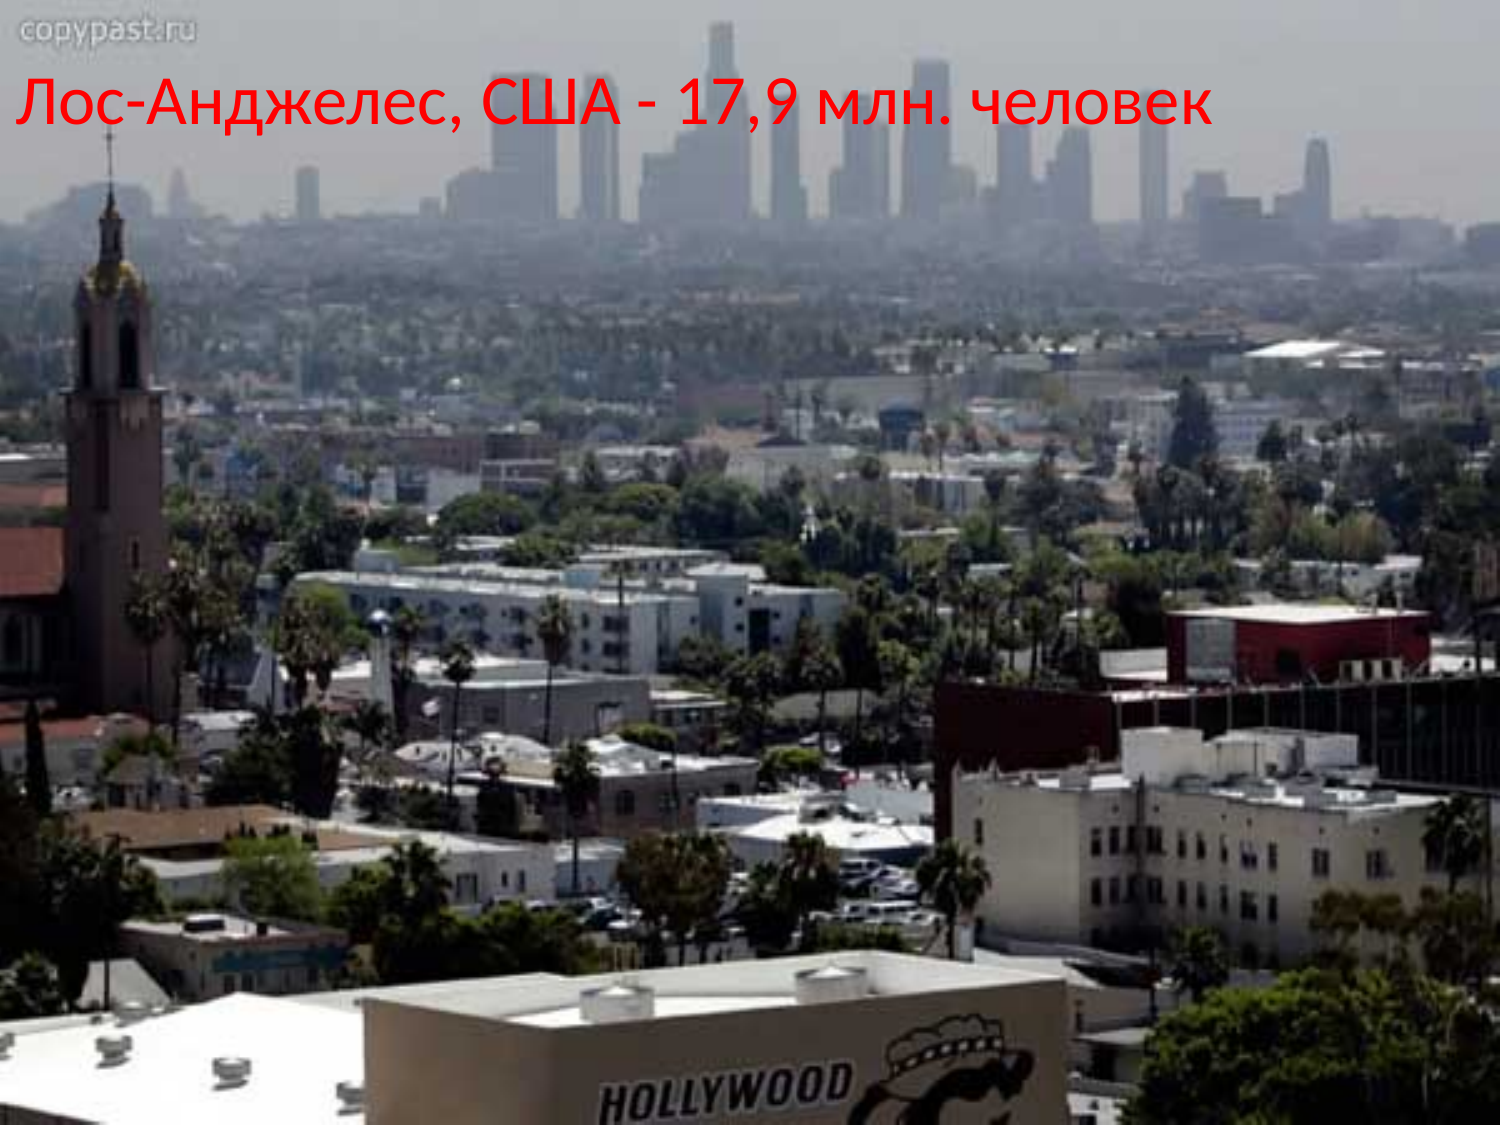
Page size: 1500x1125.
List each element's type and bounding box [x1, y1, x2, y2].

list [0, 0, 1500, 1125]
